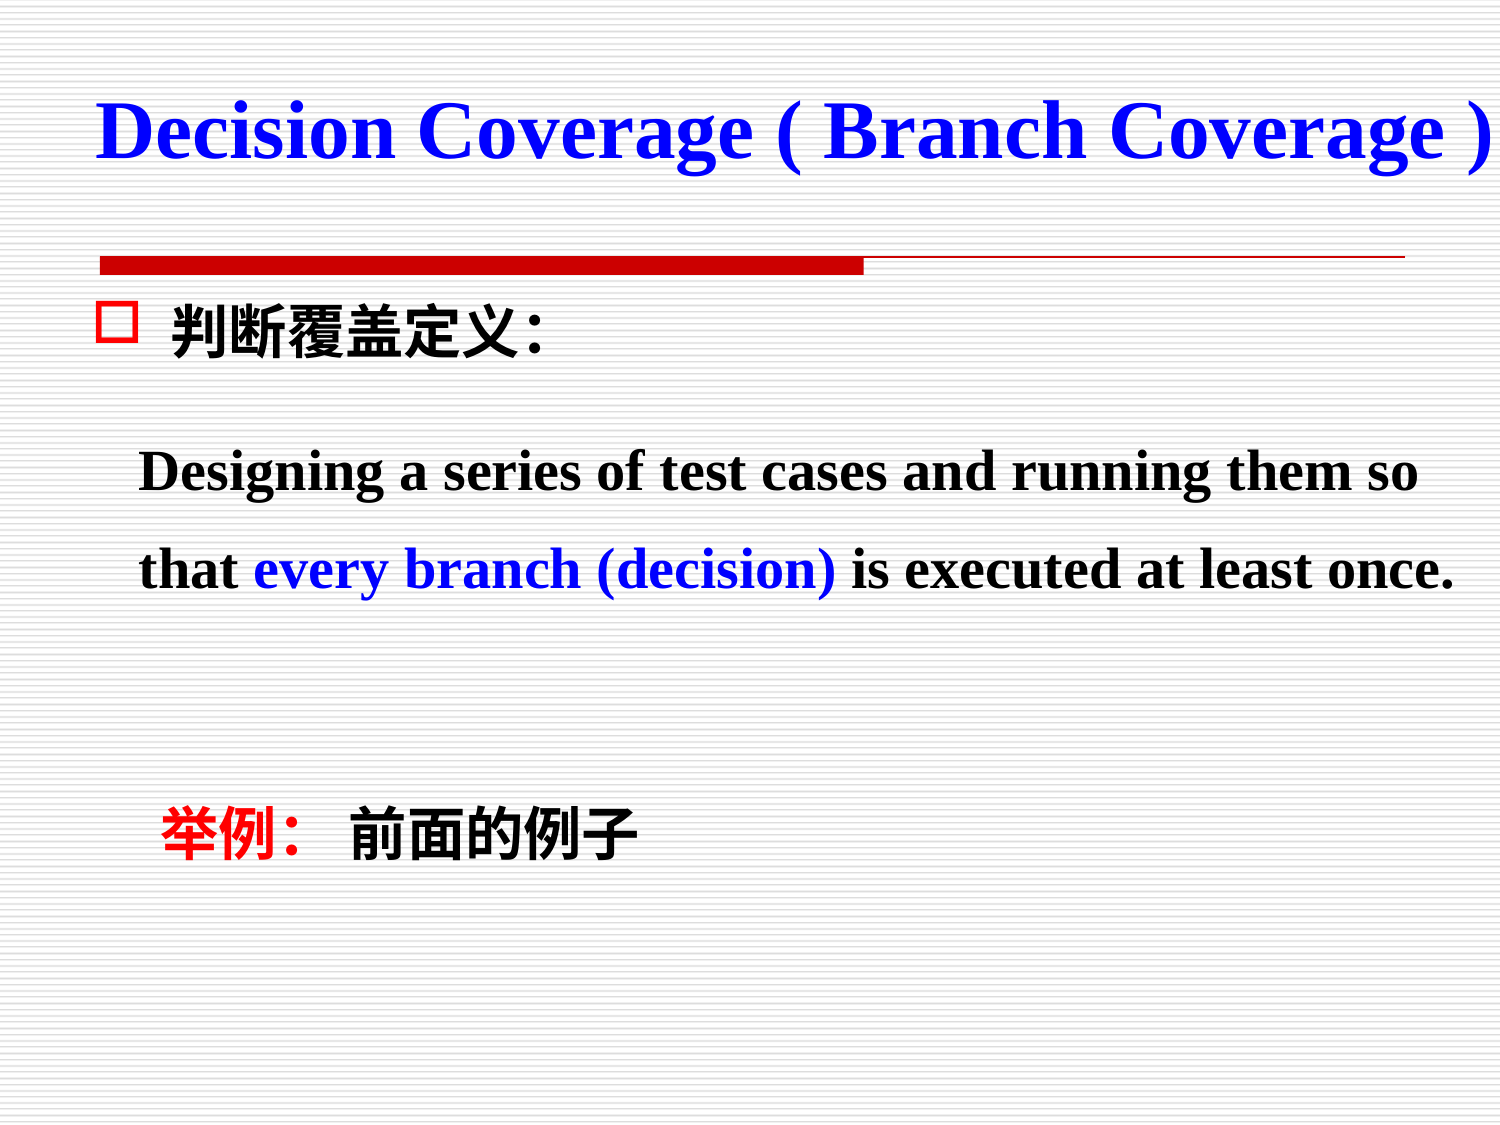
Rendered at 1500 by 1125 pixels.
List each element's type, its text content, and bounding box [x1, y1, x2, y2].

text_box Decision Coverage ( Branch Coverage ) [80, 67, 1500, 183]
text_box 判断覆盖定义： [76, 287, 594, 373]
text_box 举例： 前面的例子 [146, 761, 656, 875]
text_box Designing a series of test cases and running them so that every branch (decision) is executed at least once. [123, 397, 1500, 608]
picture [0, 0, 1500, 1125]
